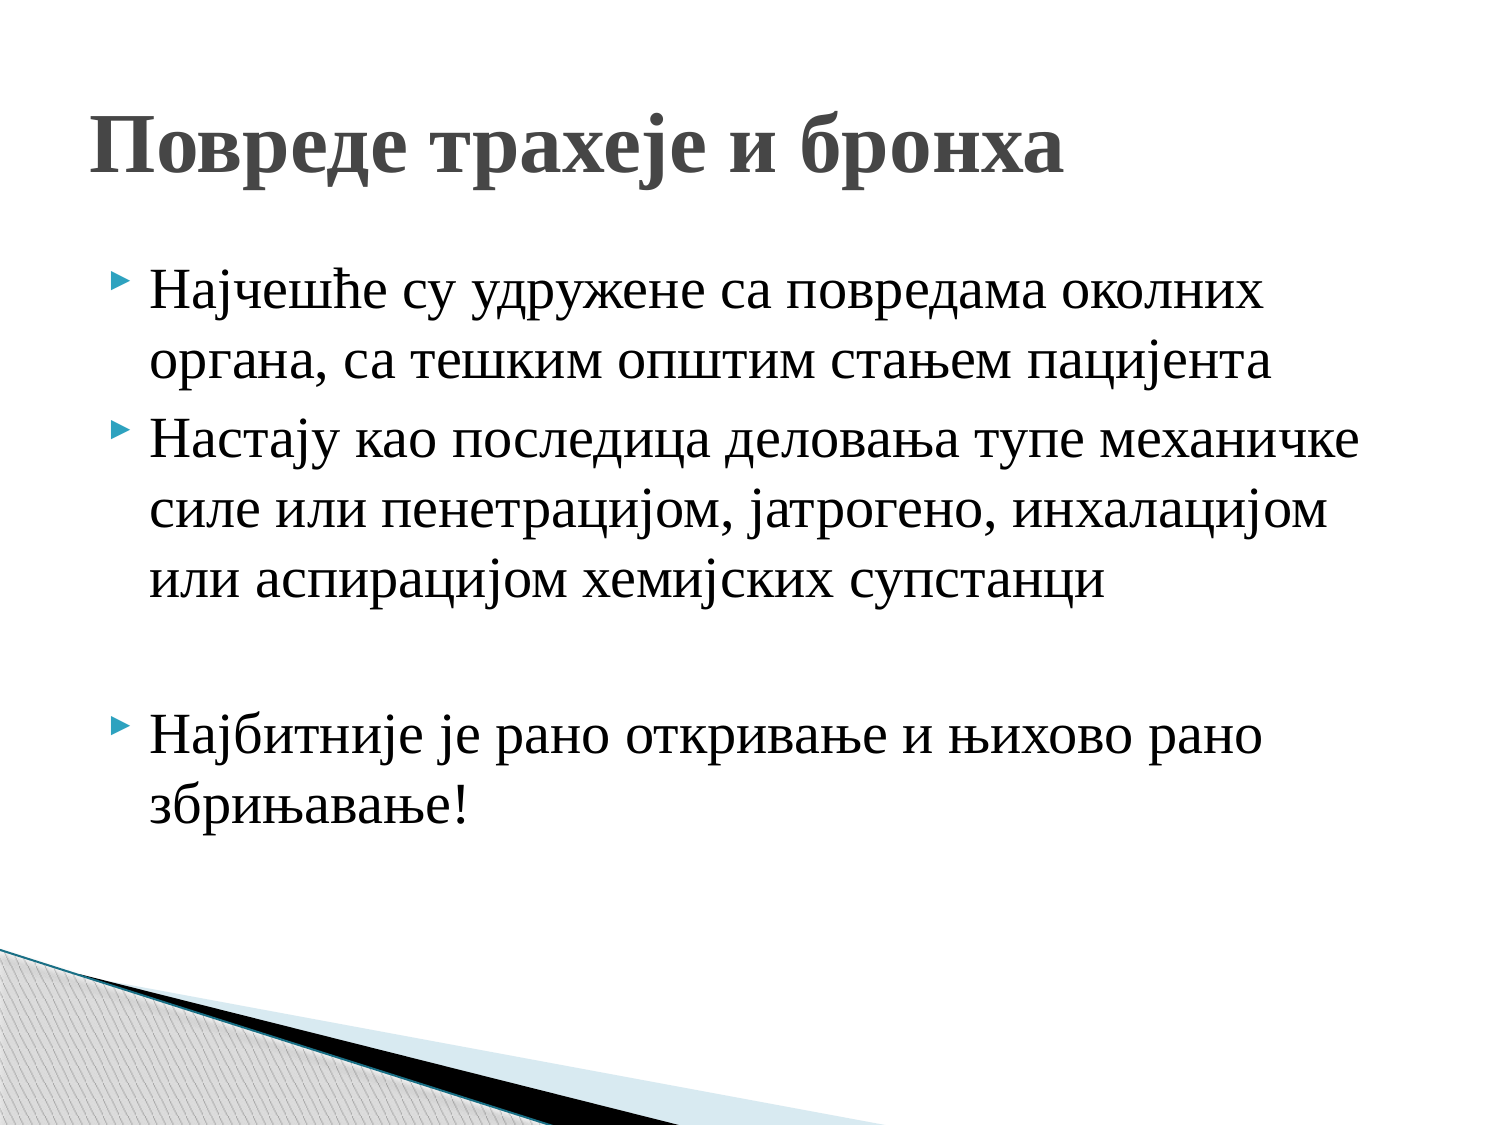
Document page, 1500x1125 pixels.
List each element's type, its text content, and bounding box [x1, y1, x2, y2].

title Повреде трахеје и бронха [75, 45, 1425, 233]
list Најчешће су удружене са повредама околних органа, са тешким општим стањем пацијента Настају као последица деловања тупе механичке силе или пенетрацијом, јатрогено, инхалацијом или аспирацијом хемијских супстанци Најбитније је рано откривање и њихово рано збрињавање! [75, 243, 1425, 986]
